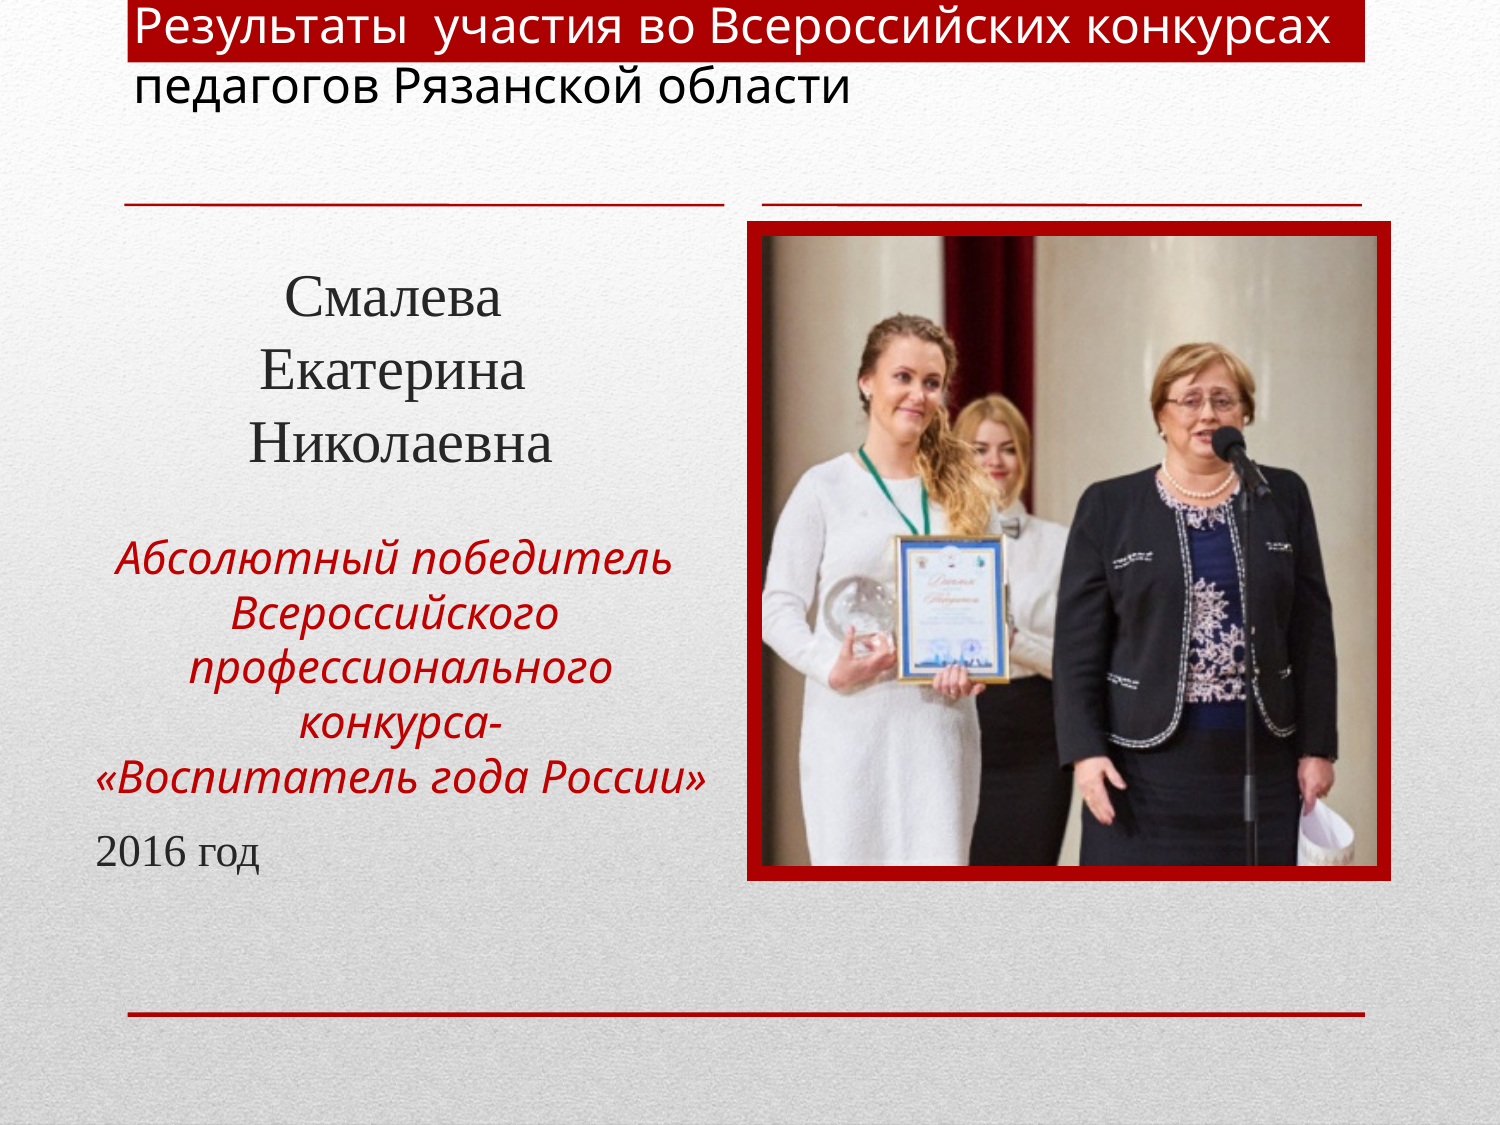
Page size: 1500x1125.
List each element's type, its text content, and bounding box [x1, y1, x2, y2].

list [760, 235, 1378, 867]
title Смалева Екатерина Николаевна Абсолютный победитель Всероссийского профессионального конкурса- «Воспитатель года России» 2016 год [64, 219, 727, 883]
text_box Результаты участия во Всероссийских конкурсах педагогов Рязанской области [118, 0, 1495, 180]
